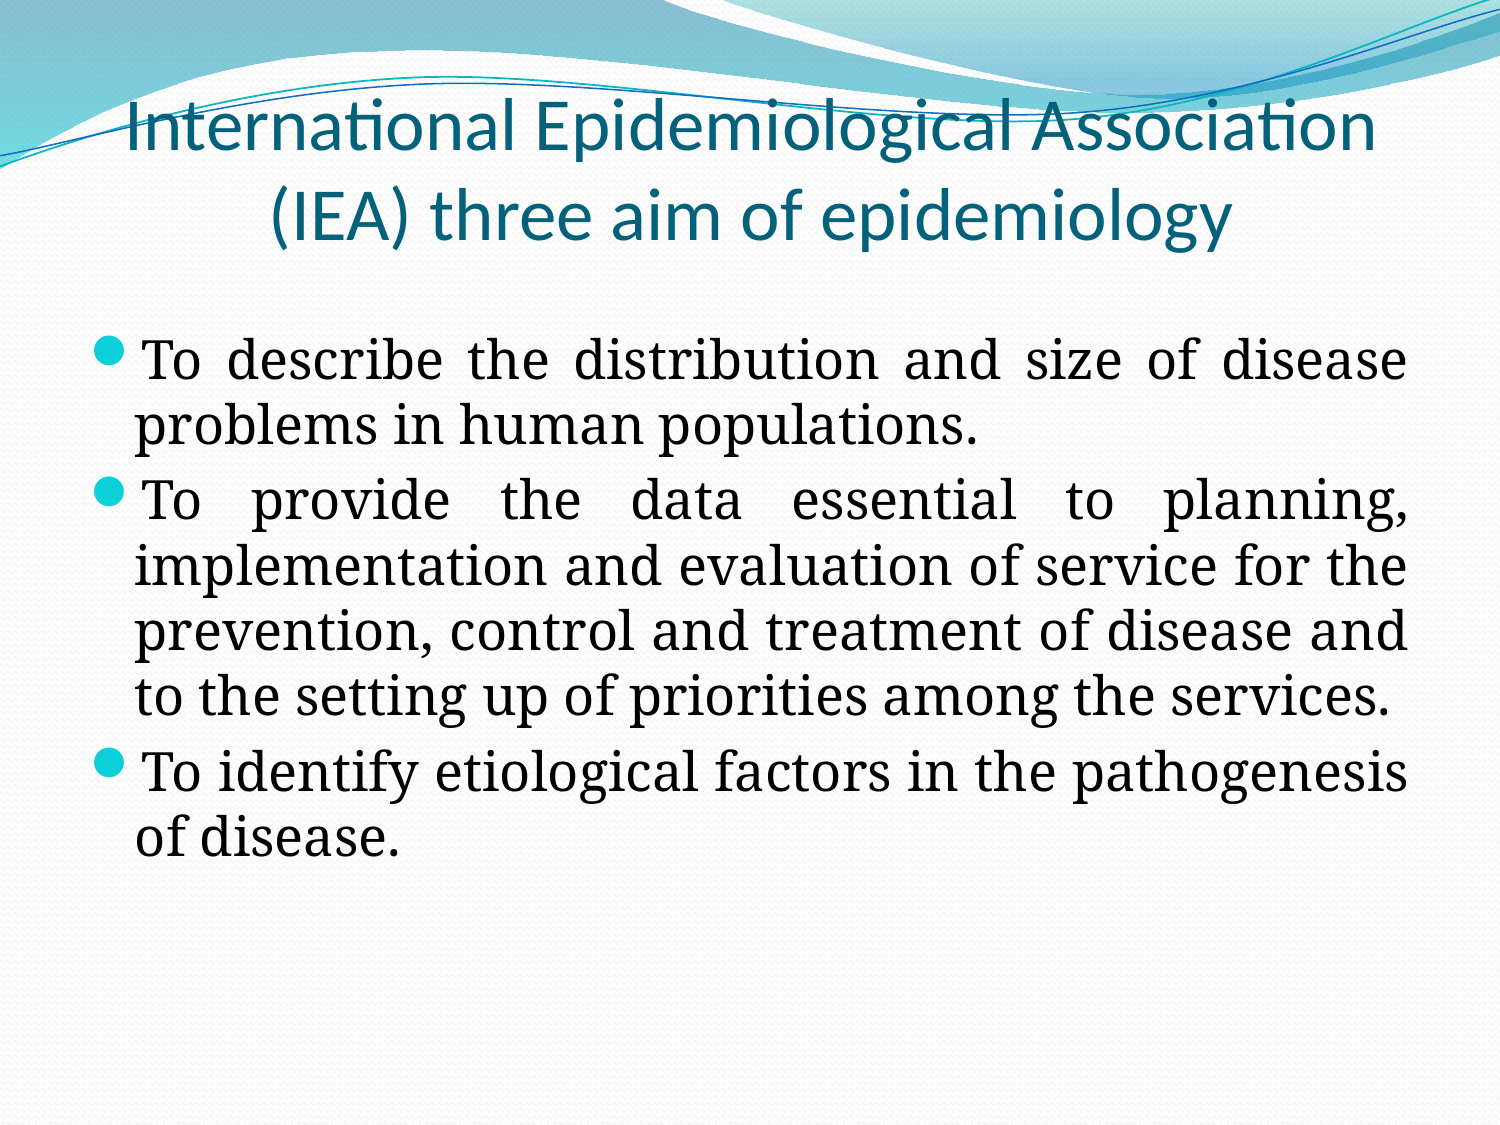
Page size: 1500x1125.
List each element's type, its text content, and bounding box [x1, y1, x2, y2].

title International Epidemiological Association (IEA) three aim of epidemiology [76, 66, 1427, 256]
list To describe the distribution and size of disease problems in human populations. To provide the data essential to planning, implementation and evaluation of service for the prevention, control and treatment of disease and to the setting up of priorities among the services. To identify etiological factors in the pathogenesis of disease. [75, 317, 1425, 1038]
